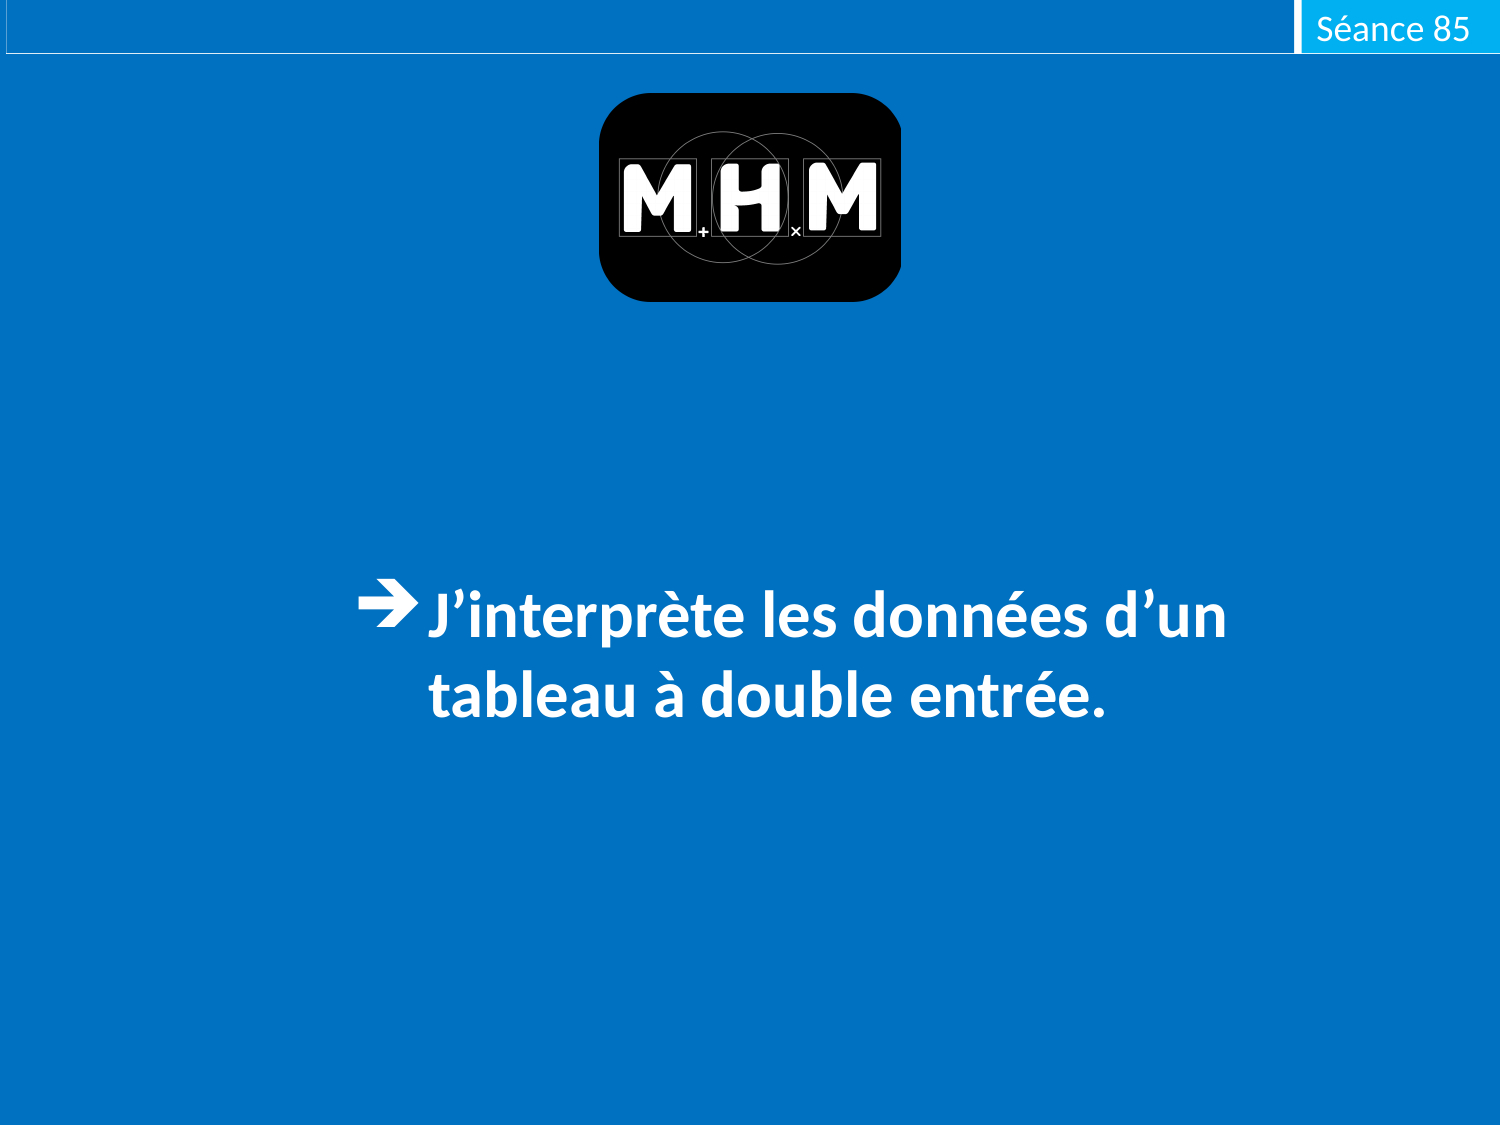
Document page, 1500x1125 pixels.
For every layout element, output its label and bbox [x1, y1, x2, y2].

text_box [0, 54, 1500, 1125]
